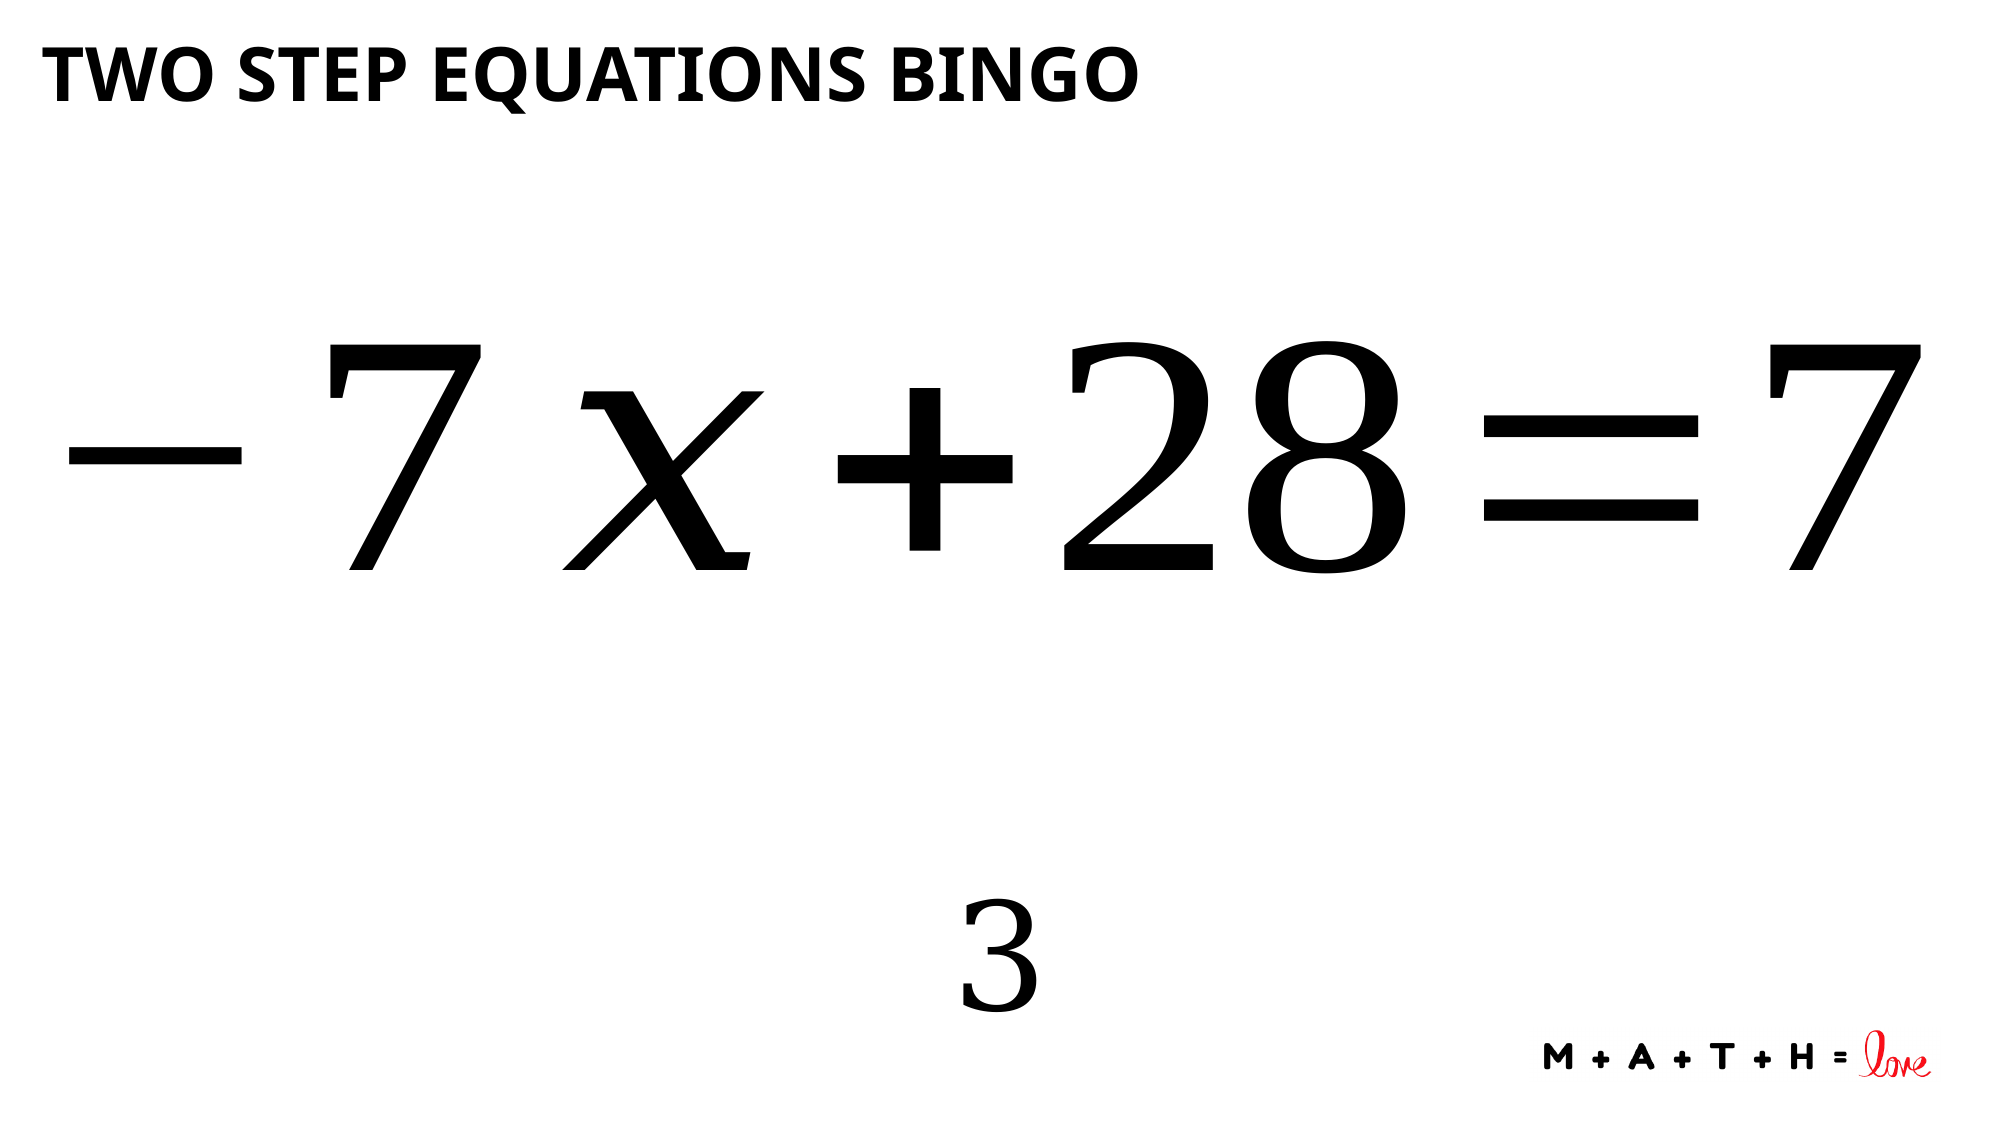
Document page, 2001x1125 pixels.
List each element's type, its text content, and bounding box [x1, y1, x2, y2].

text_box 3 [894, 928, 1106, 972]
picture [1528, 1026, 1941, 1082]
text_box TWO STEP EQUATIONS BINGO [27, 18, 1323, 124]
